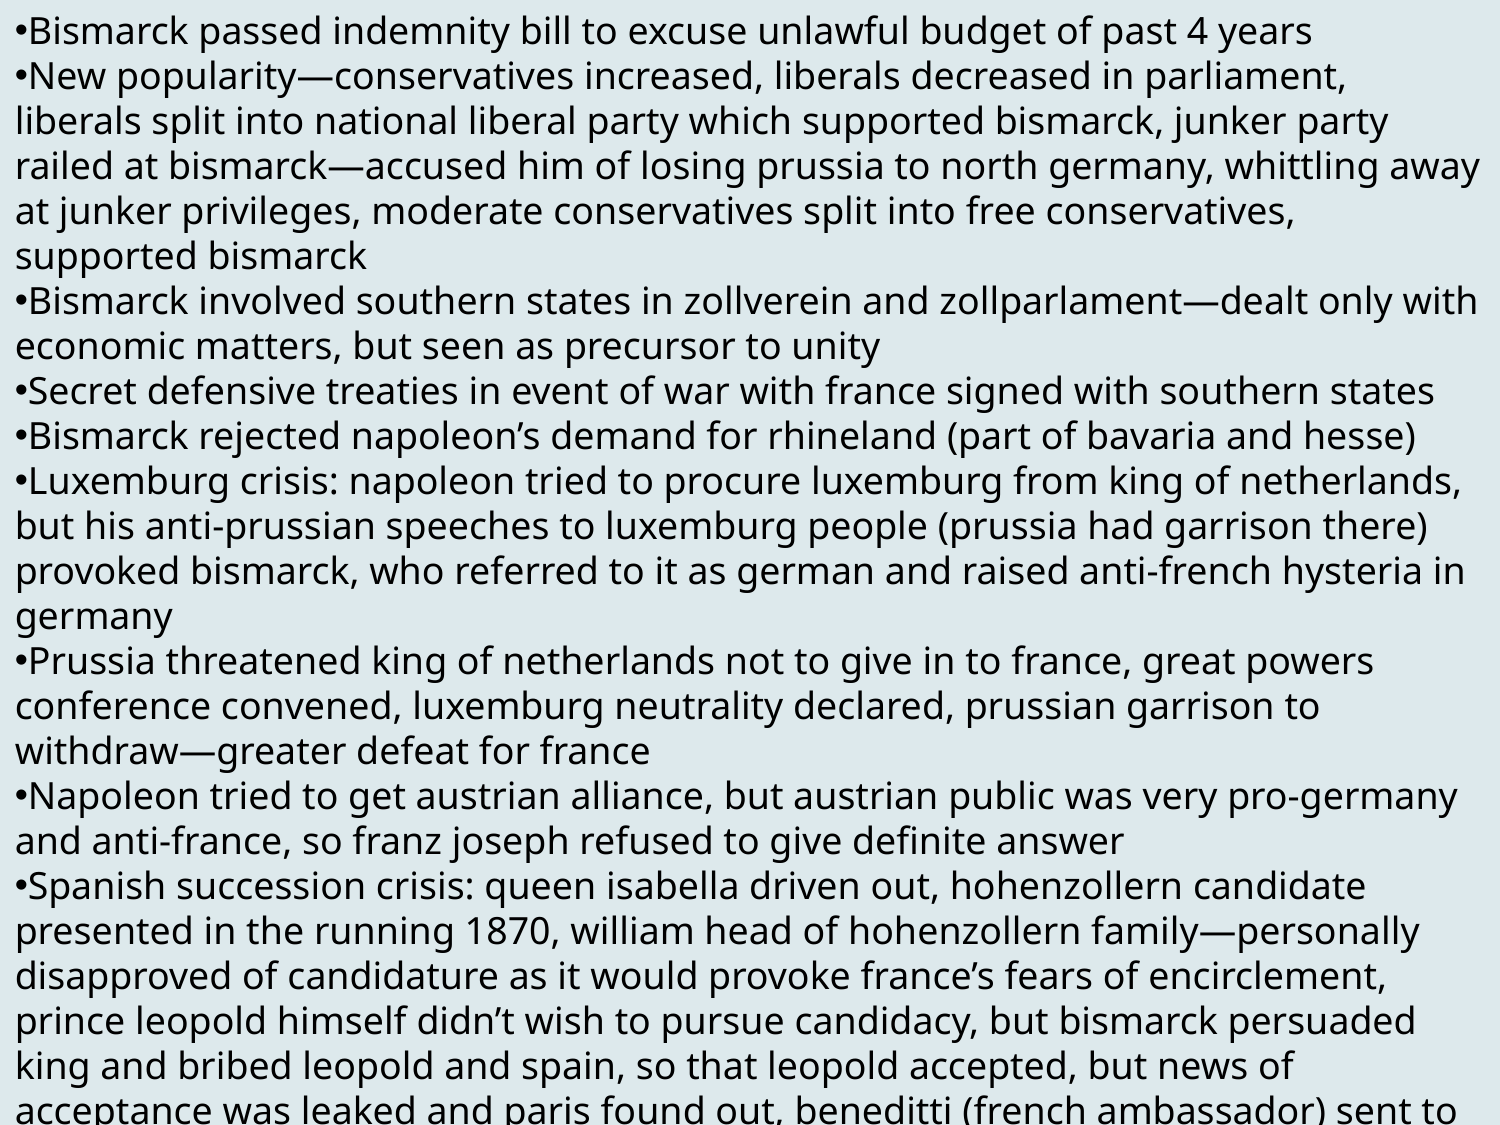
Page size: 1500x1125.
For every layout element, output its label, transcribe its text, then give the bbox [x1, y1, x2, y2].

text_box Bismarck passed indemnity bill to excuse unlawful budget of past 4 years New popularity—conservatives increased, liberals decreased in parliament, liberals split into national liberal party which supported bismarck, junker party railed at bismarck—accused him of losing prussia to north germany, whittling away at junker privileges, moderate conservatives split into free conservatives, supported bismarck Bismarck involved southern states in zollverein and zollparlament—dealt only with economic matters, but seen as precursor to unity Secret defensive treaties in event of war with france signed with southern states Bismarck rejected napoleon’s demand for rhineland (part of bavaria and hesse) Luxemburg crisis: napoleon tried to procure luxemburg from king of netherlands, but his anti-prussian speeches to luxemburg people (prussia had garrison there) provoked bismarck, who referred to it as german and raised anti-french hysteria in germany Prussia threatened king of netherlands not to give in to france, great powers conference convened, luxemburg neutrality declared, prussian garrison to withdraw—greater defeat for france Napoleon tried to get austrian alliance, but austrian public was very pro-germany and anti-france, so franz joseph refused to give definite answer Spanish succession crisis: queen isabella driven out, hohenzollern candidate presented in the running 1870, william head of hohenzollern family—personally disapproved of candidature as it would provoke france’s fears of encirclement, prince leopold himself didn’t wish to pursue candidacy, but bismarck persuaded king and bribed leopold and spain, so that leopold accepted, but news of acceptance was leaked and paris found out, beneditti (french ambassador) sent to king to persuade him to let candidature go in name of european balance of power and with threat of war, king agreed (bismarck wasn’t around) [0, 0, 1500, 1125]
